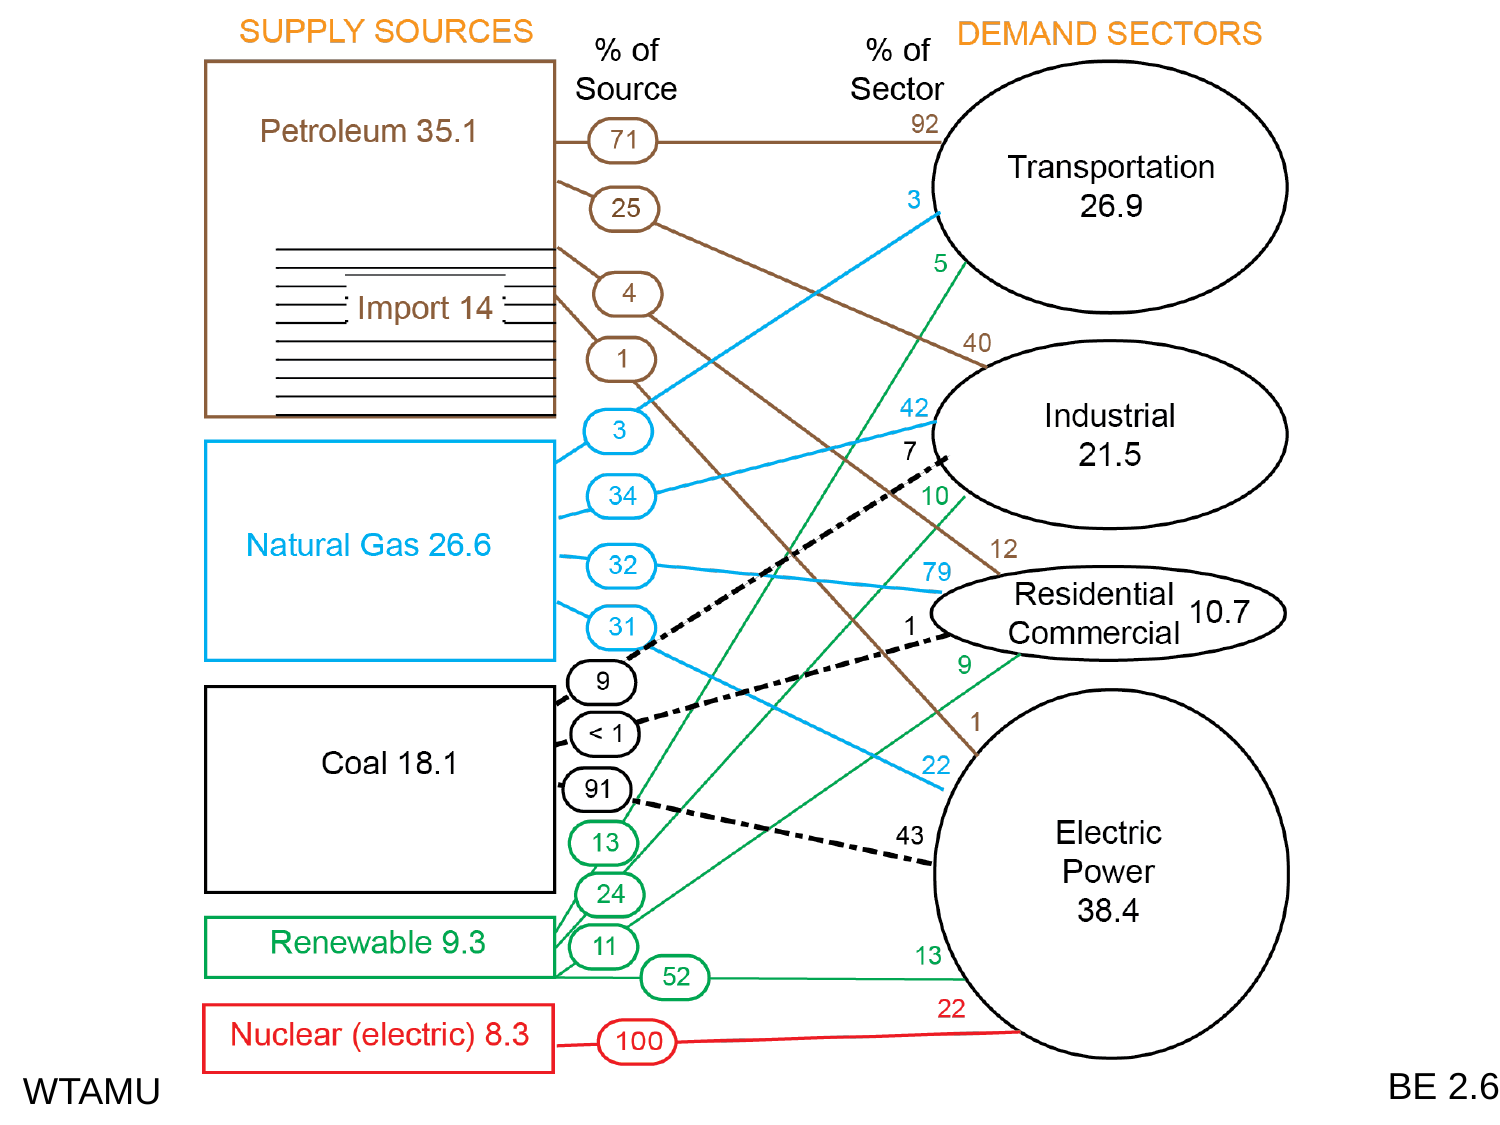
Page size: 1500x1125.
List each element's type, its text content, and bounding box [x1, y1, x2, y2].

text_box WTAMU [15, 1060, 170, 1120]
picture [202, 14, 1291, 1075]
list BE 2.6 [1346, 1070, 1500, 1121]
